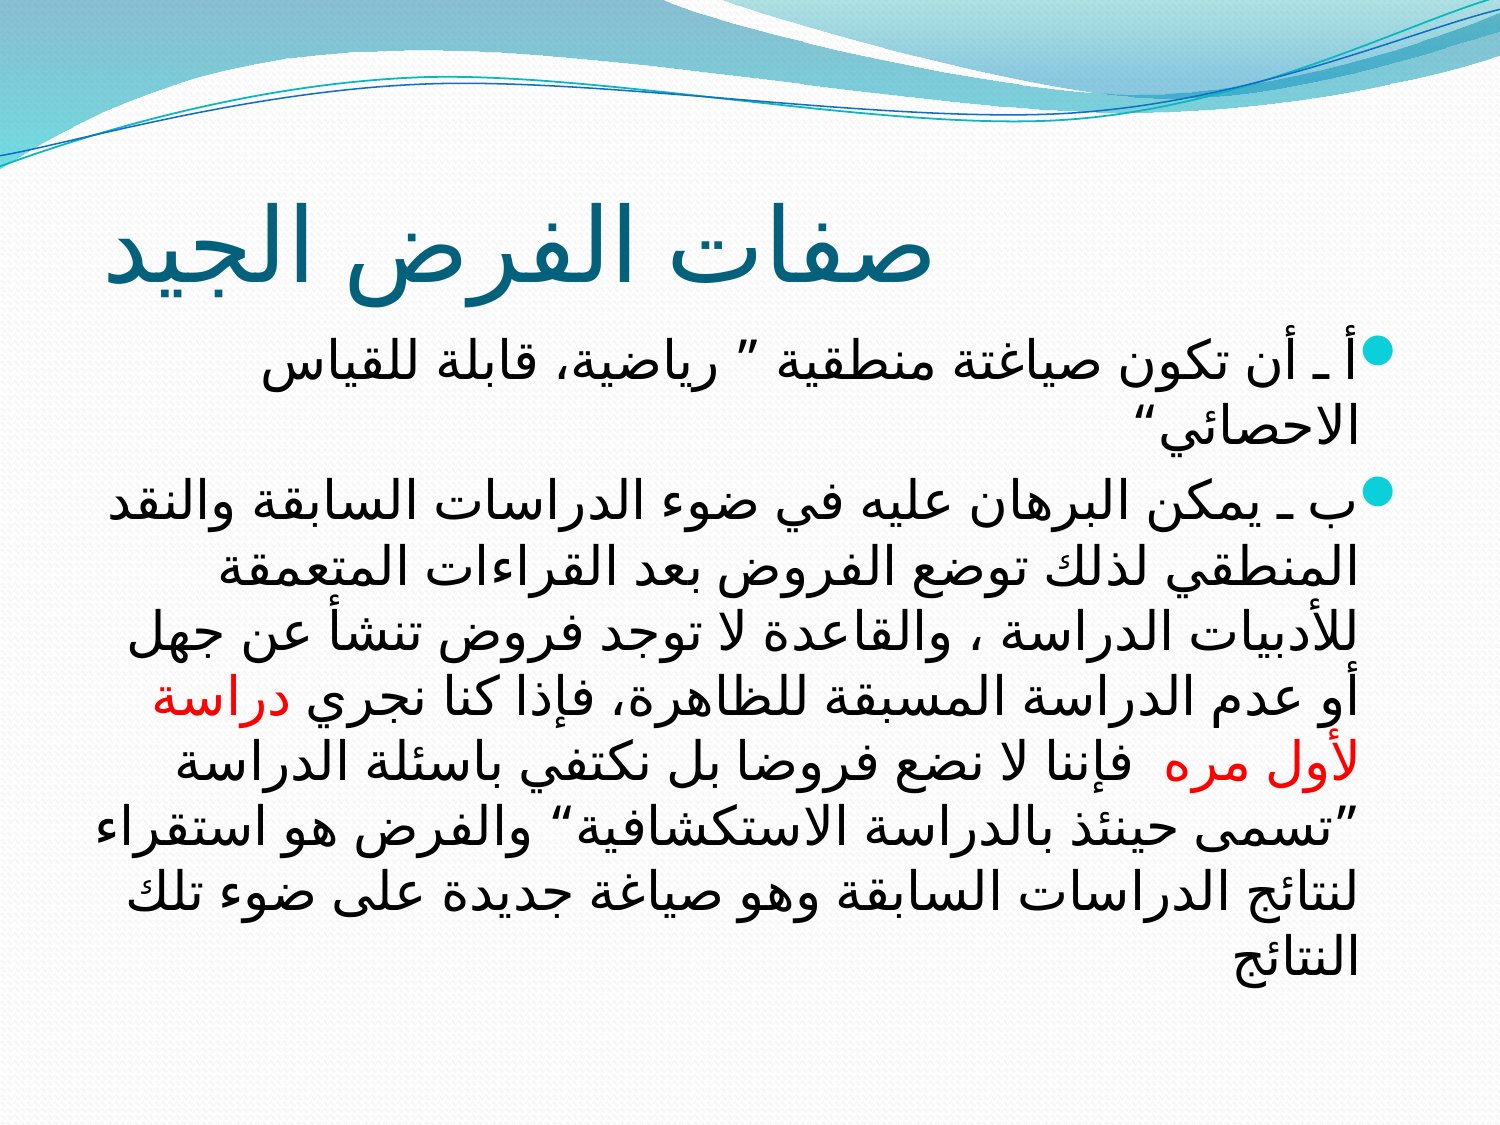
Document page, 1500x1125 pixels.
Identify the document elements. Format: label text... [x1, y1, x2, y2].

title صفات الفرض الجيد [75, 115, 1425, 303]
list أ ـ أن تكون صياغتة منطقية ” رياضية، قابلة للقياس الاحصائي“ ب ـ يمكن البرهان عليه في ضوء الدراسات السابقة والنقد المنطقي لذلك توضع الفروض بعد القراءات المتعمقة للأدبيات الدراسة ، والقاعدة لا توجد فروض تنشأ عن جهل أو عدم الدراسة المسبقة للظاهرة، فإذا كنا نجري دراسة لأول مره فإننا لا نضع فروضا بل نكتفي باسئلة الدراسة ”تسمى حينئذ بالدراسة الاستكشافية“ والفرض هو استقراء لنتائج الدراسات السابقة وهو صياغة جديدة على ضوء تلك النتائج [75, 317, 1425, 1038]
